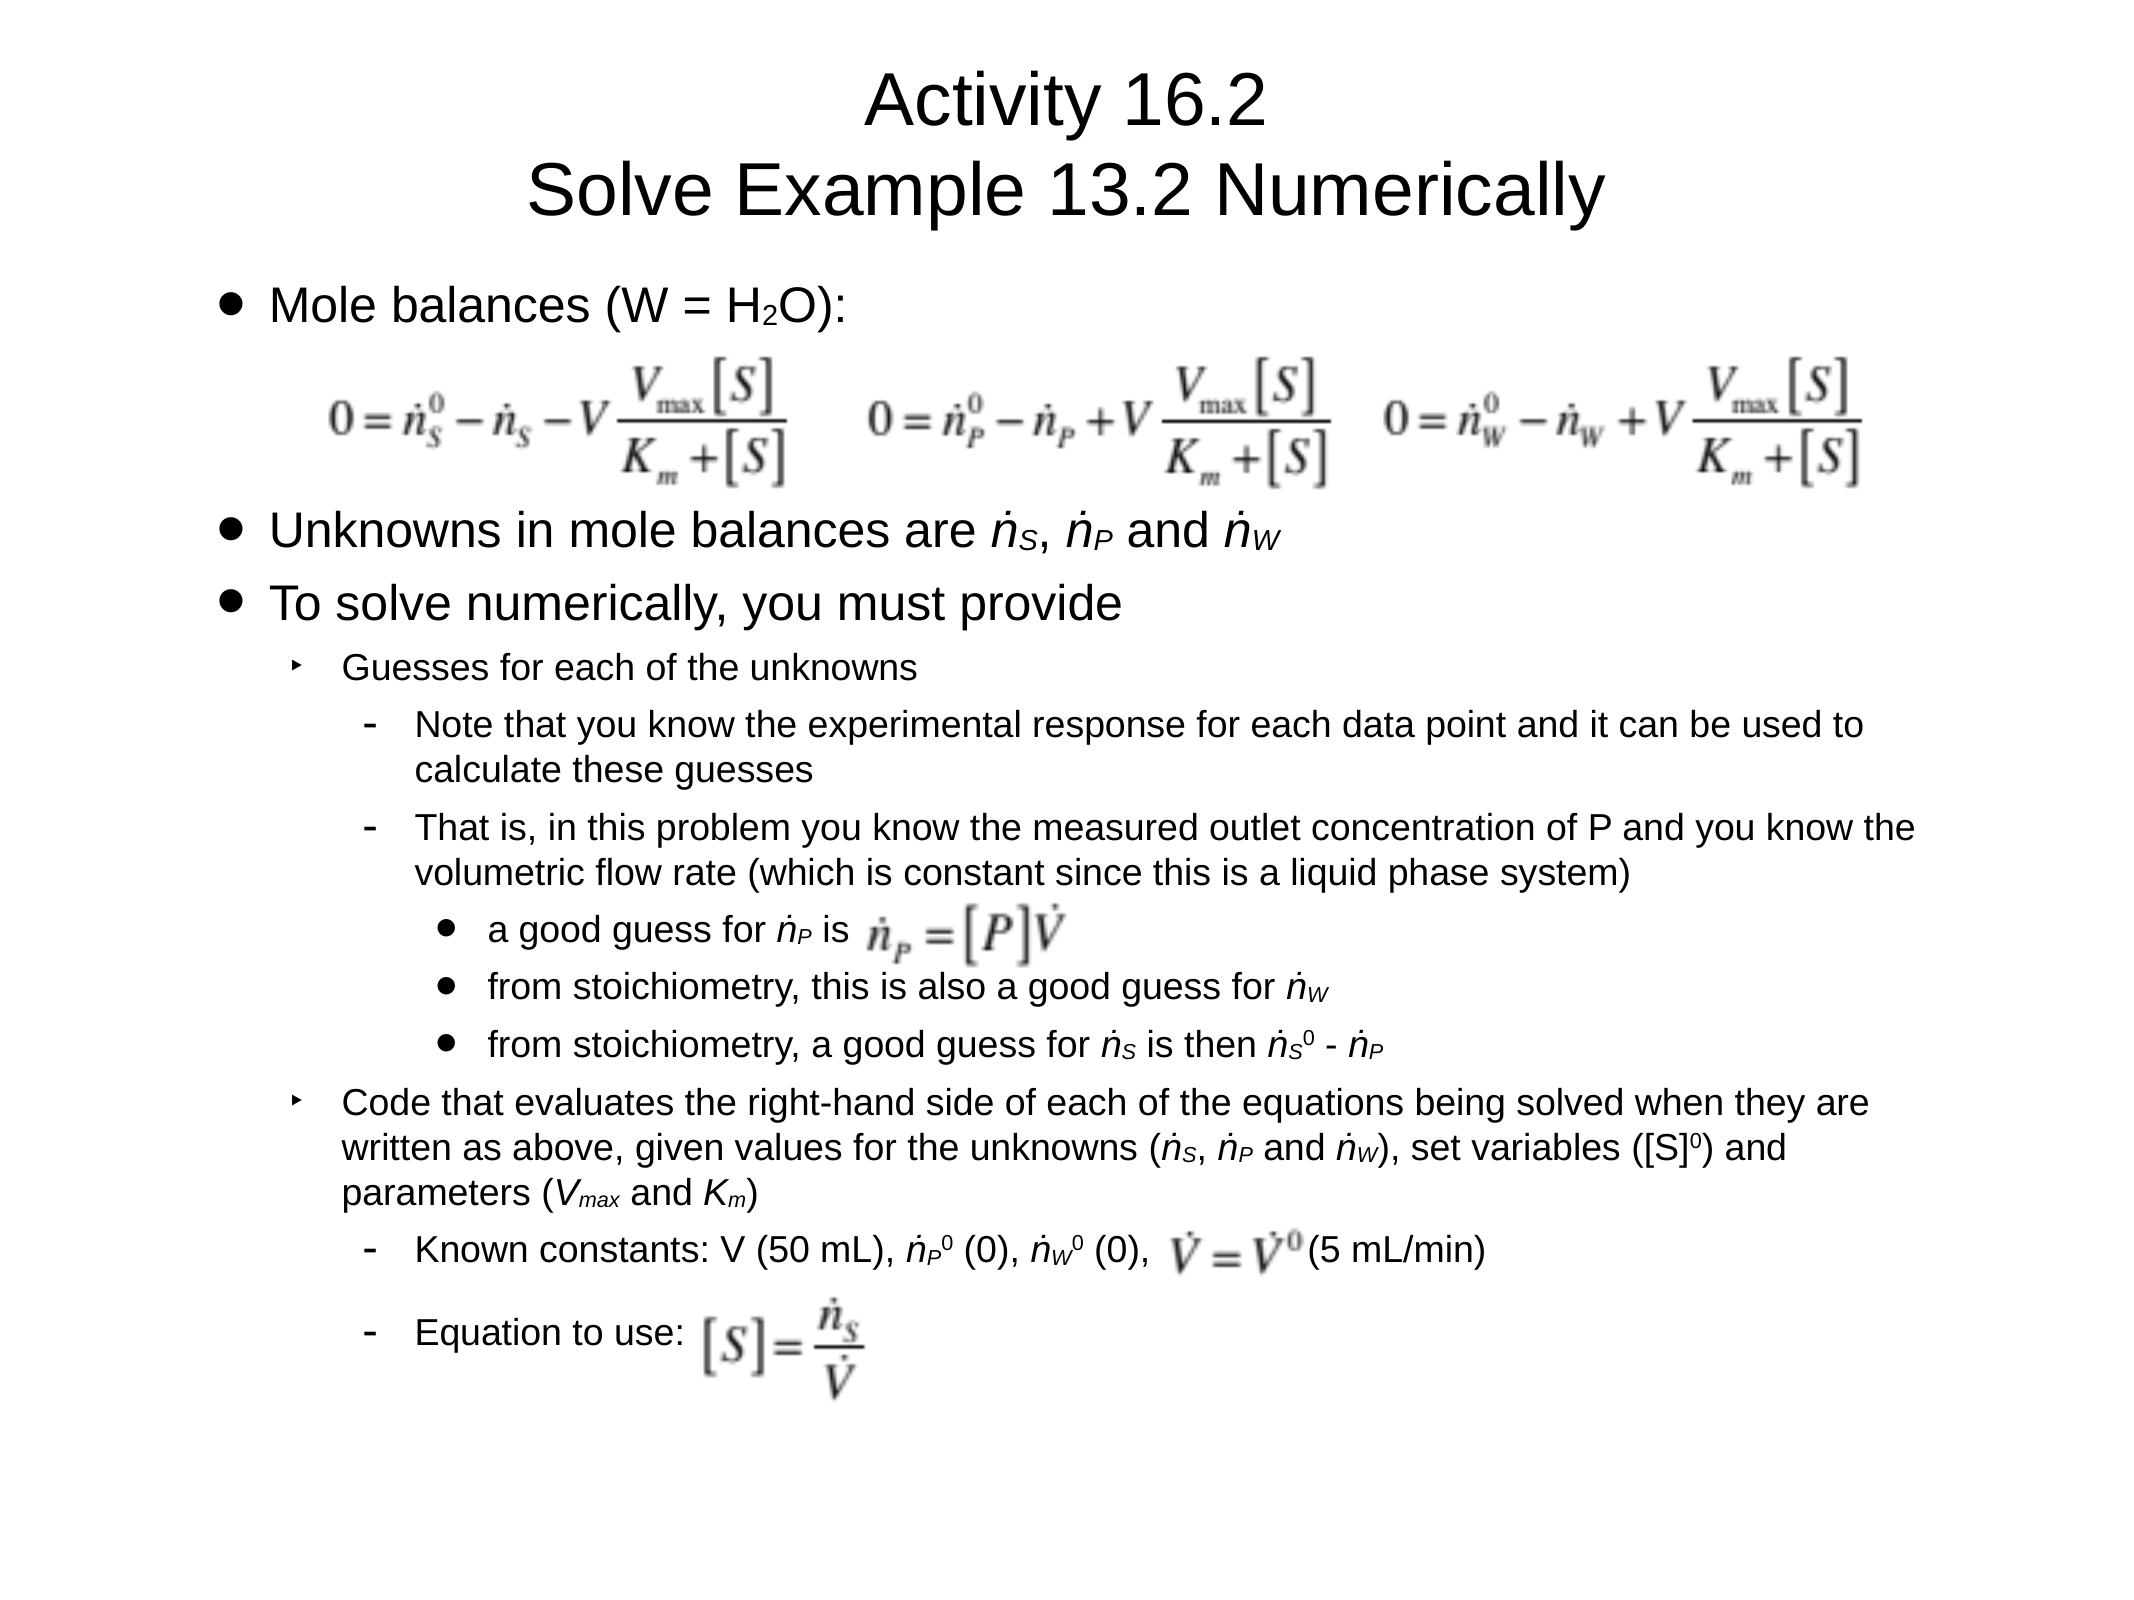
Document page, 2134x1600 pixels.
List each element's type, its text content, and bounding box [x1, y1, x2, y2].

picture [1164, 1220, 1308, 1281]
picture [1378, 351, 1866, 492]
picture [699, 1283, 872, 1407]
list Mole balances (W = H2O): Unknowns in mole balances are ṅS, ṅP and ṅW To solve numerically, you must provide Guesses for each of the unknowns Note that you know the experimental response for each data point and it can be used to calculate these guesses That is, in this problem you know the measured outlet concentration of P and you know the volumetric flow rate (which is constant since this is a liquid phase system) a good guess for ṅP is from stoichiometry, this is also a good guess for ṅW from stoichiometry, a good guess for ṅS is then ṅS0 - ṅP Code that evaluates the right-hand side of each of the equations being solved when they are written as above, given values for the unknowns (ṅS, ṅP and ṅW), set variables ([S]0) and parameters (Vmax and Km) Known constants: V (50 mL), ṅP0 (0), ṅW0 (0), (5 mL/min) Equation to use: [208, 264, 1925, 1463]
picture [864, 352, 1335, 493]
title Activity 16.2 Solve Example 13.2 Numerically [208, 41, 1925, 250]
picture [862, 895, 1070, 972]
picture [324, 351, 792, 492]
